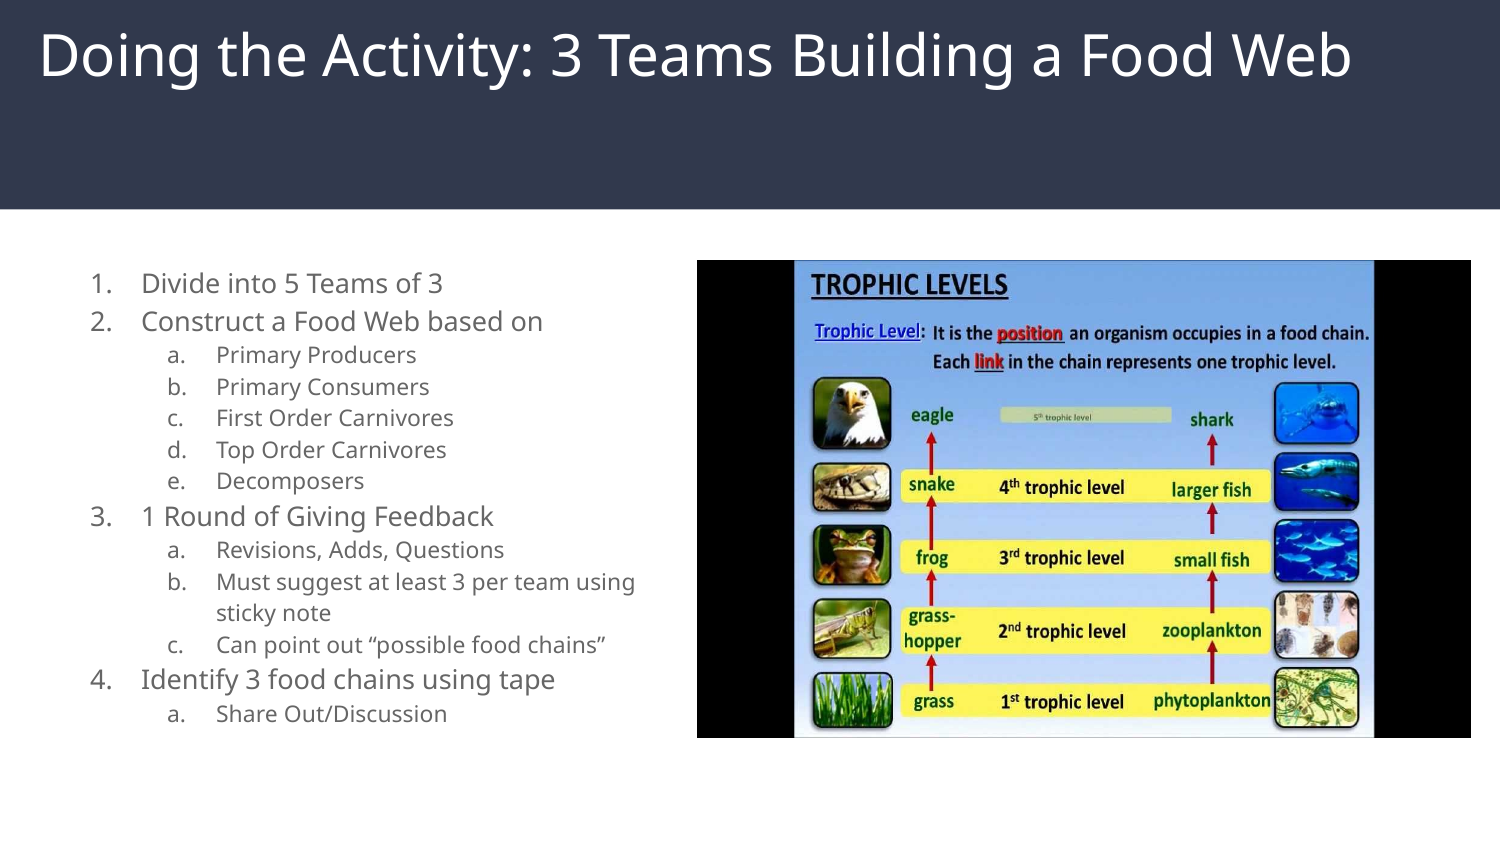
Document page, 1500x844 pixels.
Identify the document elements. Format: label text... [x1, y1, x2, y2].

picture [697, 260, 1471, 738]
title Doing the Activity: 3 Teams Building a Food Web [23, 2, 1422, 106]
list Divide into 5 Teams of 3 Construct a Food Web based on Primary Producers Primary Consumers First Order Carnivores Top Order Carnivores Decomposers 1 Round of Giving Feedback Revisions, Adds, Questions Must suggest at least 3 per team using sticky note Can point out “possible food chains” Identify 3 food chains using tape Share Out/Discussion [51, 247, 708, 752]
